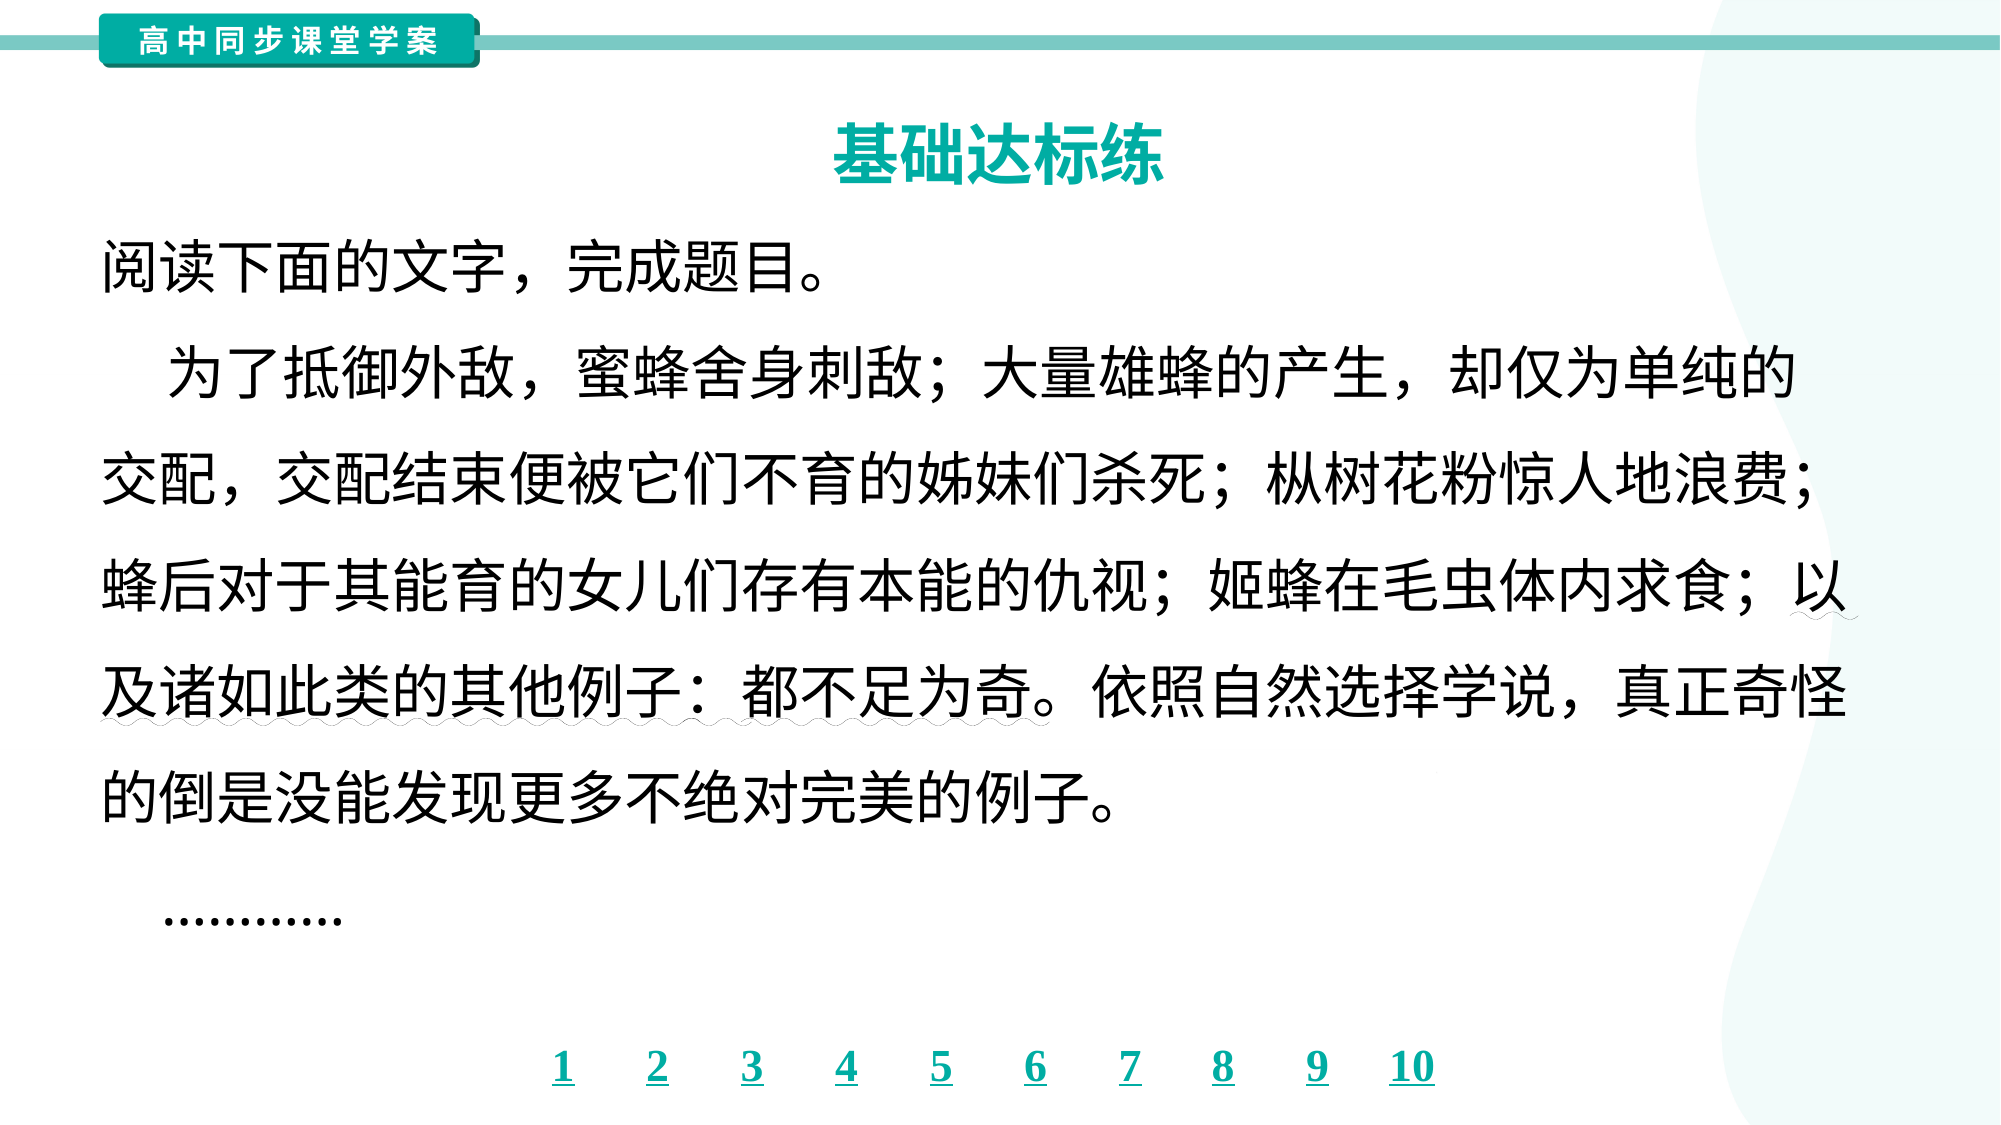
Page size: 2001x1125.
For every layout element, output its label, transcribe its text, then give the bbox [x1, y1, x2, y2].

text_box 阅读下面的文字，完成题目。 为了抵御外敌，蜜蜂舍身刺敌；大量雄蜂的产生，却仅为单纯的 交配，交配结束便被它们不育的姊妹们杀死；枞树花粉惊人地浪费； 蜂后对于其能育的女儿们存有本能的仇视；姬蜂在毛虫体内求食；以 及诸如此类的其他例子：都不足为奇。依照自然选择学说，真正奇怪 的倒是没能发现更多不绝对完美的例子。 ………… [100, 193, 1899, 938]
text_box 基础达标练 [100, 76, 1899, 193]
picture [0, 0, 2000, 1125]
